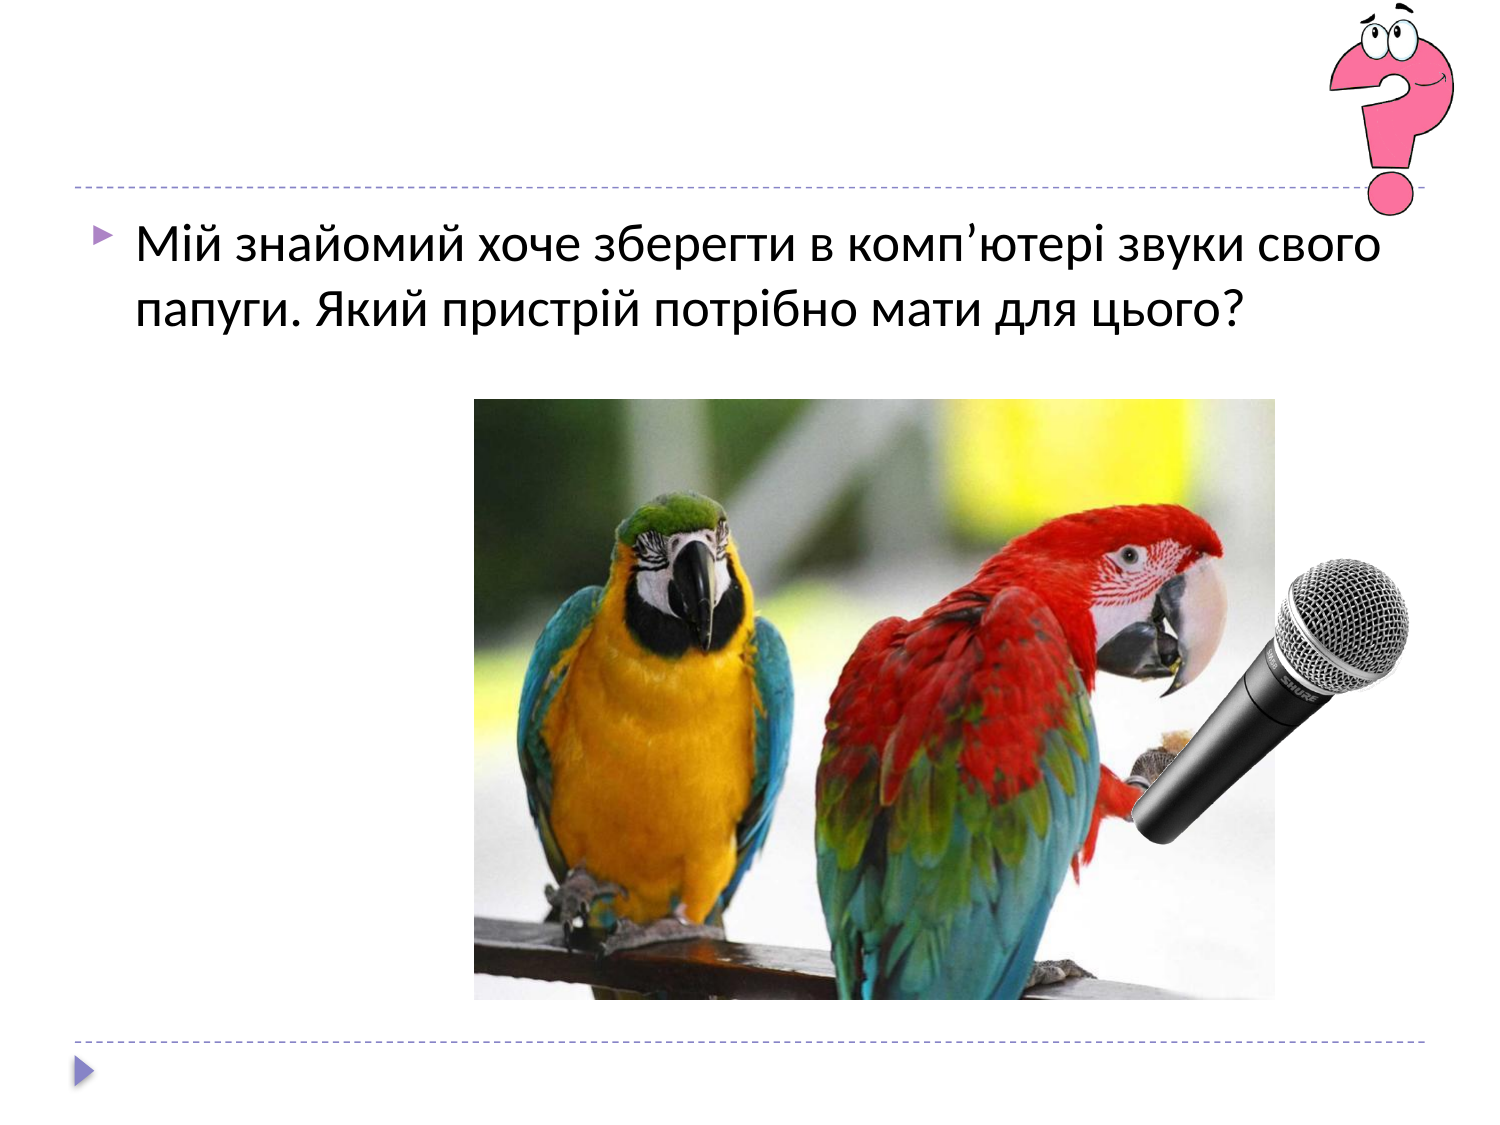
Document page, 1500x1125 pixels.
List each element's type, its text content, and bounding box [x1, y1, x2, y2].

picture [474, 399, 1413, 1001]
list Мій знайомий хоче зберегти в комп’ютері звуки свого папуги. Який пристрій потрібно мати для цього? [75, 200, 1425, 1010]
picture [1281, 0, 1500, 230]
